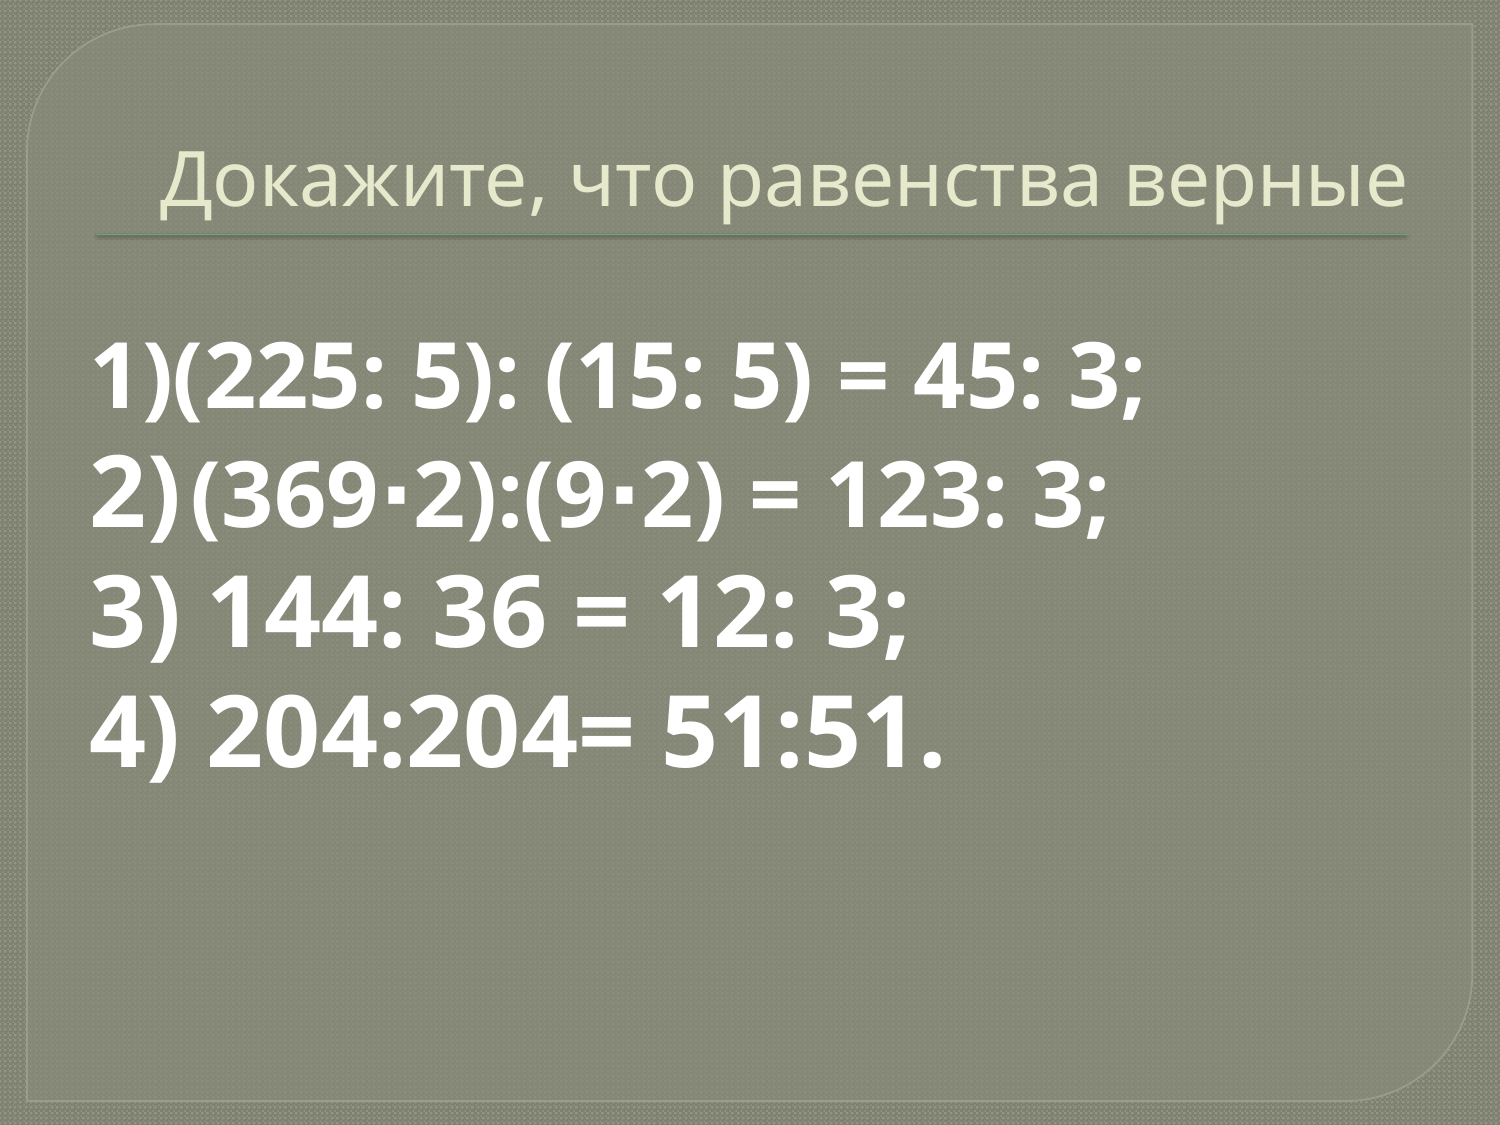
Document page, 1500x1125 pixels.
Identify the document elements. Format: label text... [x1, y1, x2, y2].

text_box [34, 205, 1500, 1079]
title Докажите, что равенства верные [75, 41, 1425, 204]
